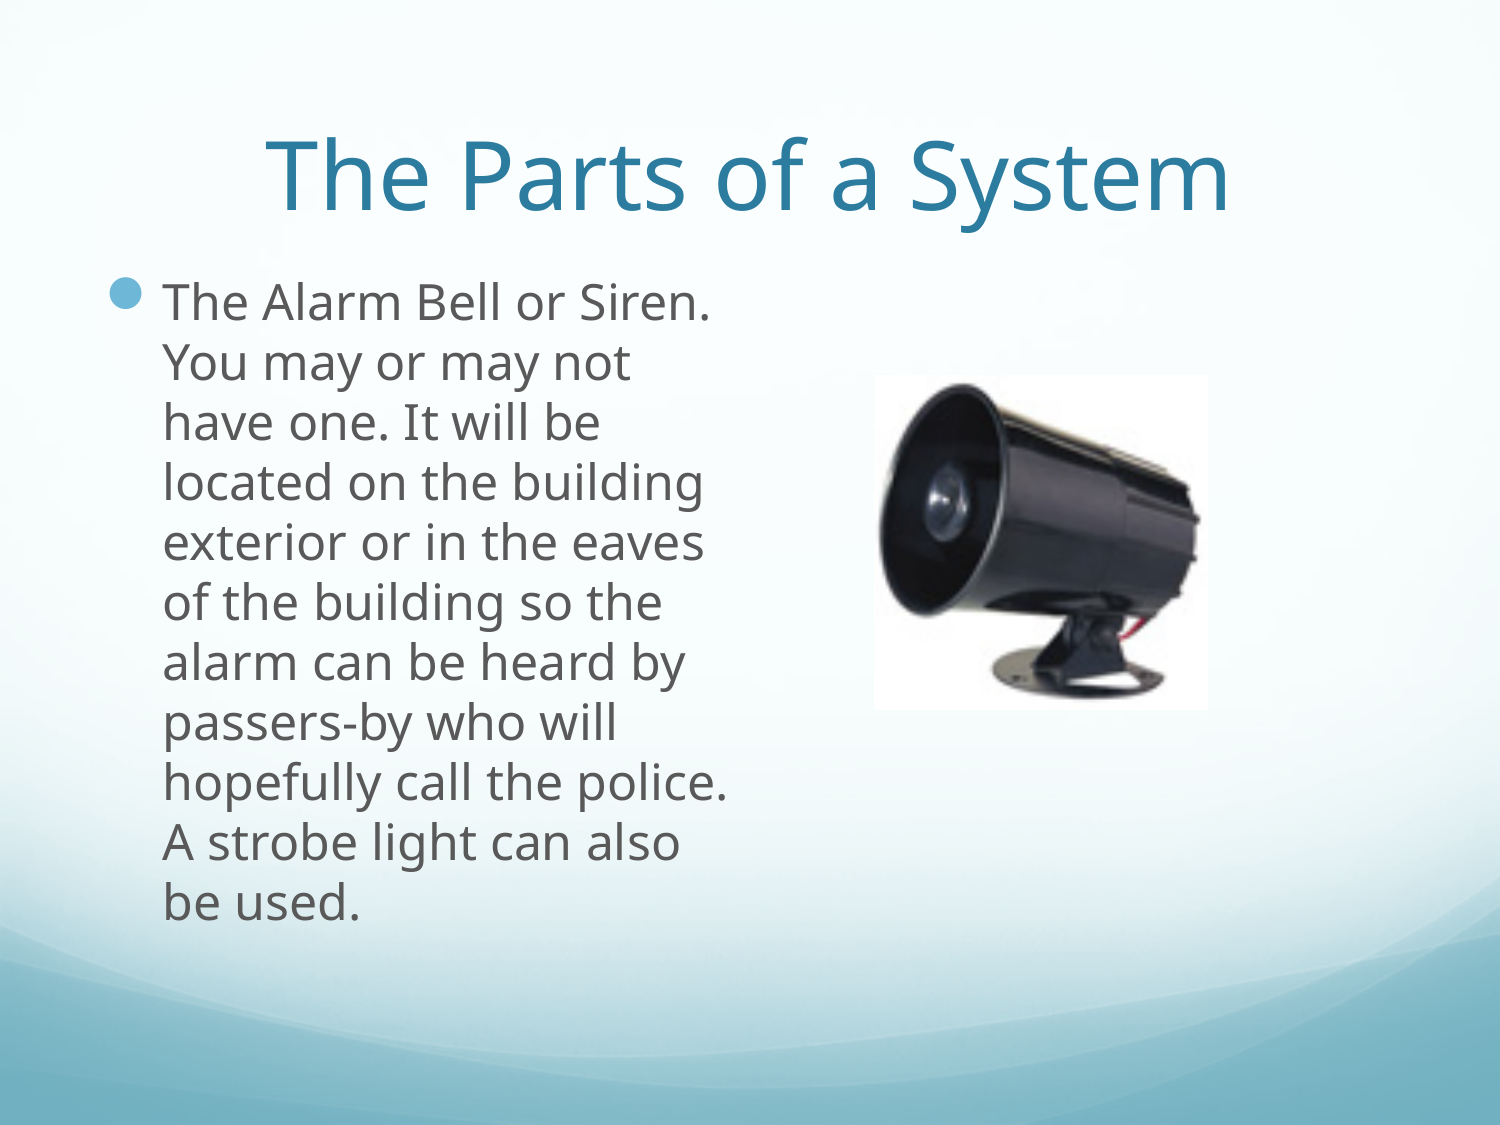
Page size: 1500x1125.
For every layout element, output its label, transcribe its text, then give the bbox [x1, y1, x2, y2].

list The Alarm Bell or Siren. You may or may not have one. It will be located on the building exterior or in the eaves of the building so the alarm can be heard by passers-by who will hopefully call the police. A strobe light can also be used. [90, 262, 759, 1007]
title The Parts of a System [90, 17, 1410, 237]
picture [873, 375, 1209, 710]
